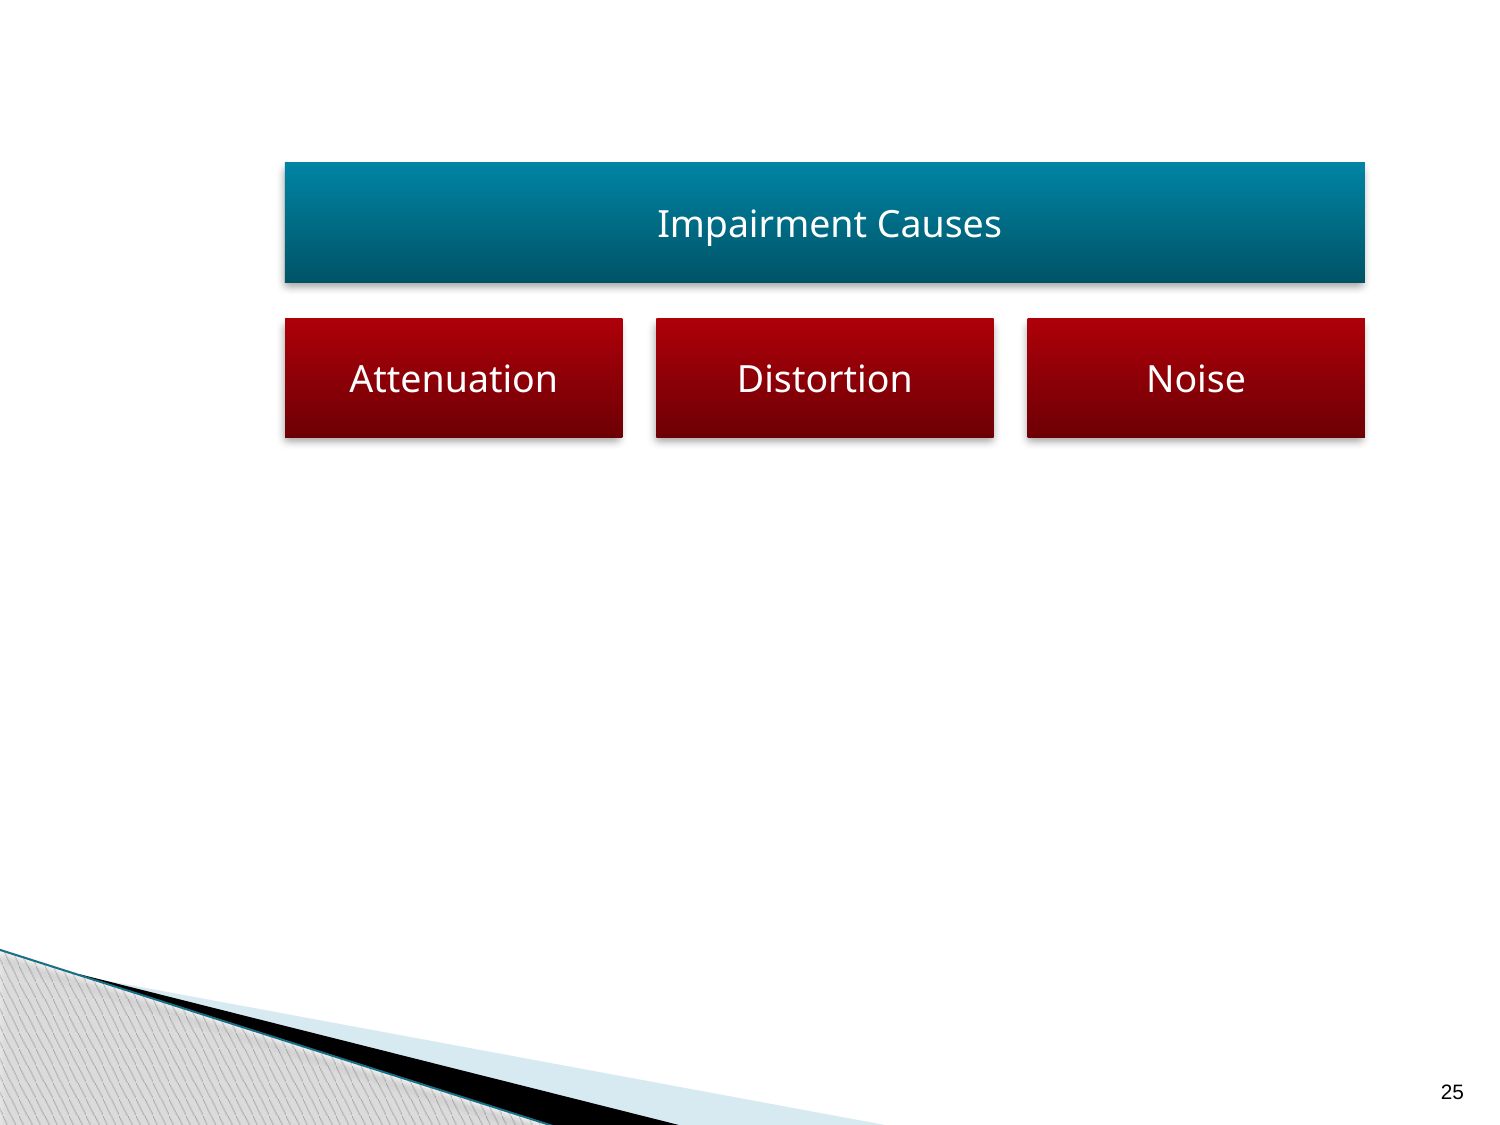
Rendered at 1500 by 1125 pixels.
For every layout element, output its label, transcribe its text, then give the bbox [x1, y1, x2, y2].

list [149, 162, 1500, 906]
slide_number 25 [1418, 1051, 1479, 1112]
